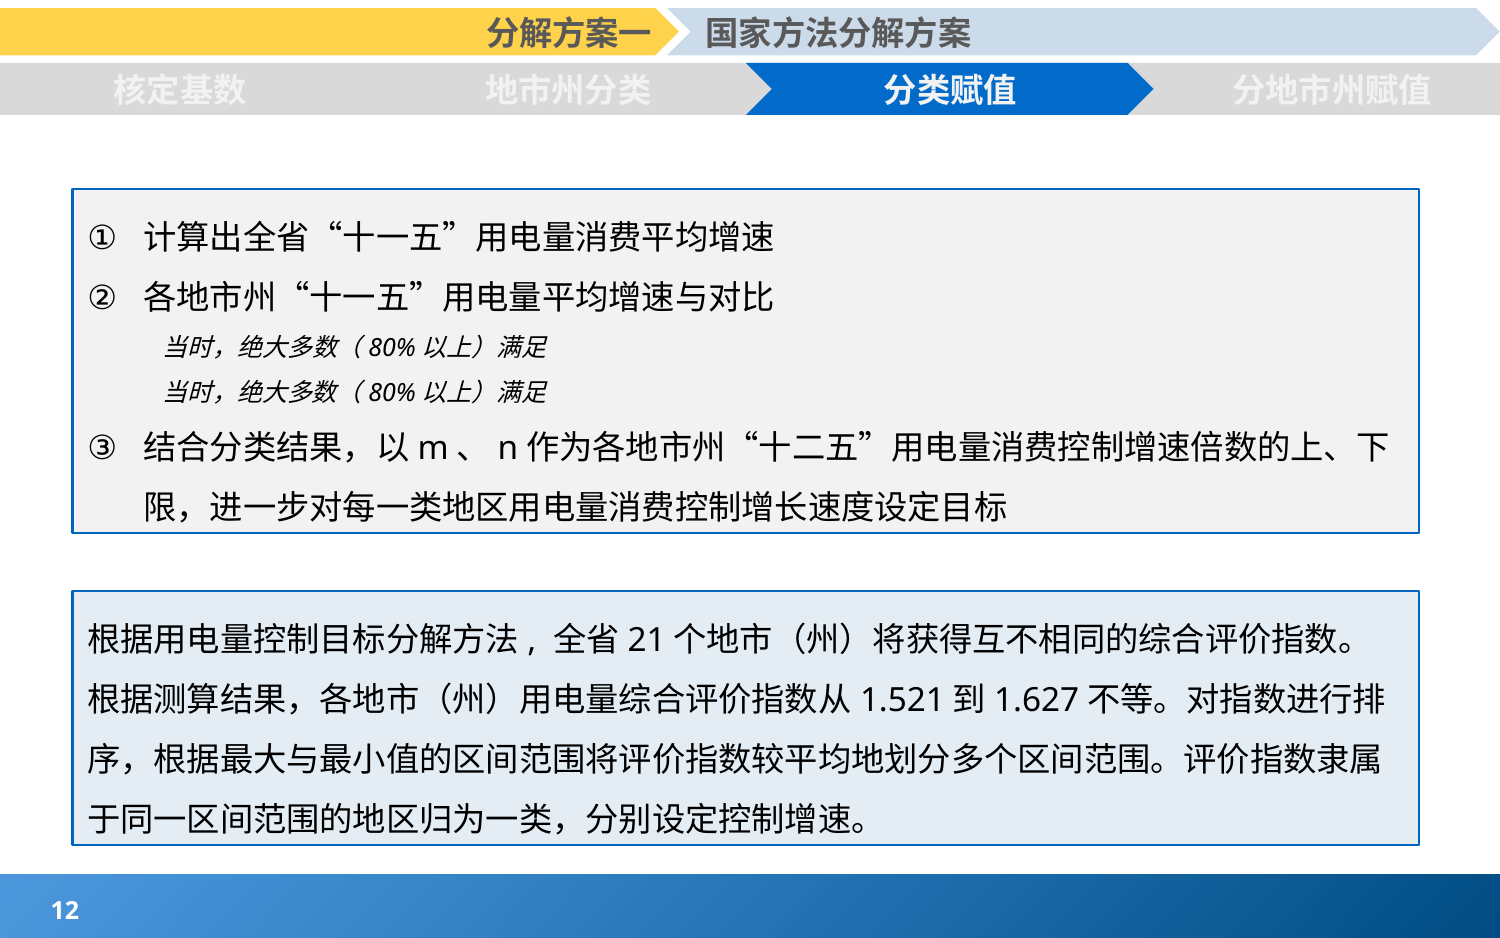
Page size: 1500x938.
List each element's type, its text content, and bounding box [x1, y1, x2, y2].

text_box 根据用电量控制目标分解方法, 全省21个地市（州）将获得互不相同的综合评价指数。根据测算结果，各地市（州）用电量综合评价指数从1.521到1.627不等。对指数进行排序，根据最大与最小值的区间范围将评价指数较平均地划分多个区间范围。评价指数隶属于同一区间范围的地区归为一类，分别设定控制增速。 [72, 590, 1420, 845]
text_box 核定基数 [0, 60, 386, 118]
text_box 国家方法分解方案 [667, 8, 1500, 56]
text_box 分解方案一 [0, 5, 682, 58]
text_box 地市州分类 [362, 60, 767, 118]
text_box 分类赋值 [743, 60, 1149, 118]
text_box 分地市州赋值 [1125, 60, 1500, 118]
